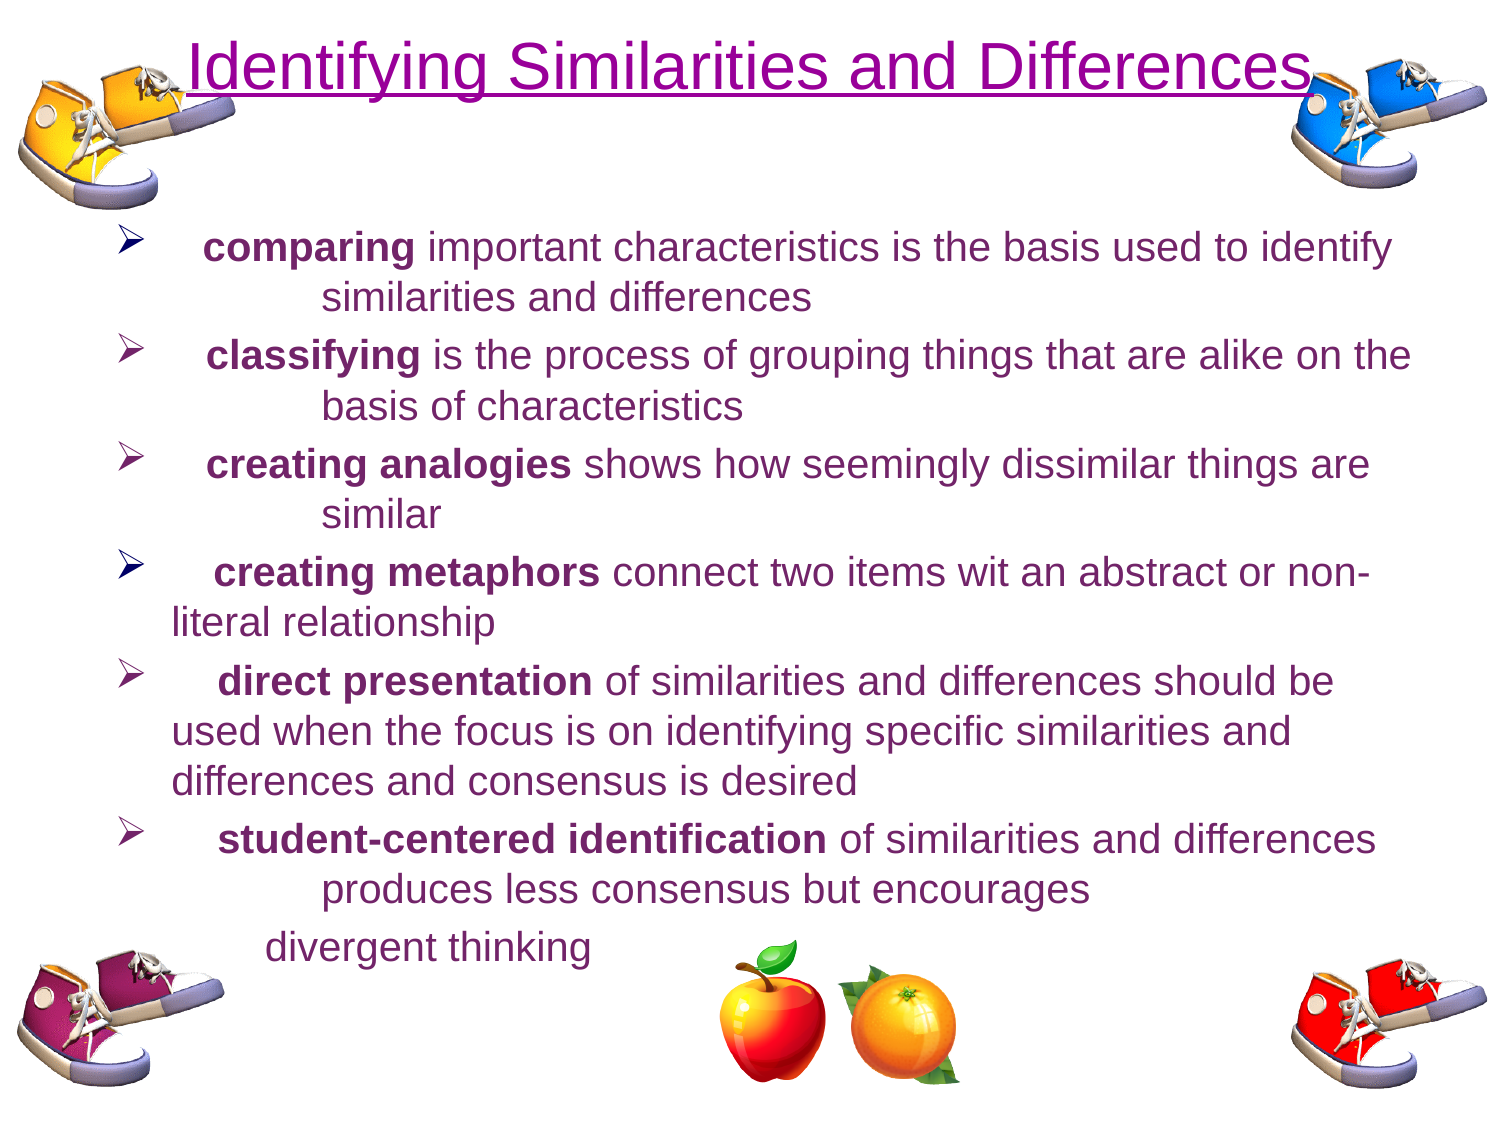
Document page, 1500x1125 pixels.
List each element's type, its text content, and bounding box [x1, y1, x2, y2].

list comparing important characteristics is the basis used to identify similarities and differences classifying is the process of grouping things that are alike on the basis of characteristics creating analogies shows how seemingly dissimilar things are similar creating metaphors connect two items wit an abstract or non- literal relationship direct presentation of similarities and differences should be used when the focus is on identifying specific similarities and differences and consensus is desired student-centered identification of similarities and differences produces less consensus but encourages divergent thinking [99, 212, 1438, 888]
picture [0, 0, 250, 250]
picture [699, 937, 963, 1088]
picture [0, 887, 238, 1125]
title Identifying Similarities and Differences [112, 0, 1388, 126]
picture [1275, 0, 1500, 225]
picture [1275, 899, 1500, 1125]
